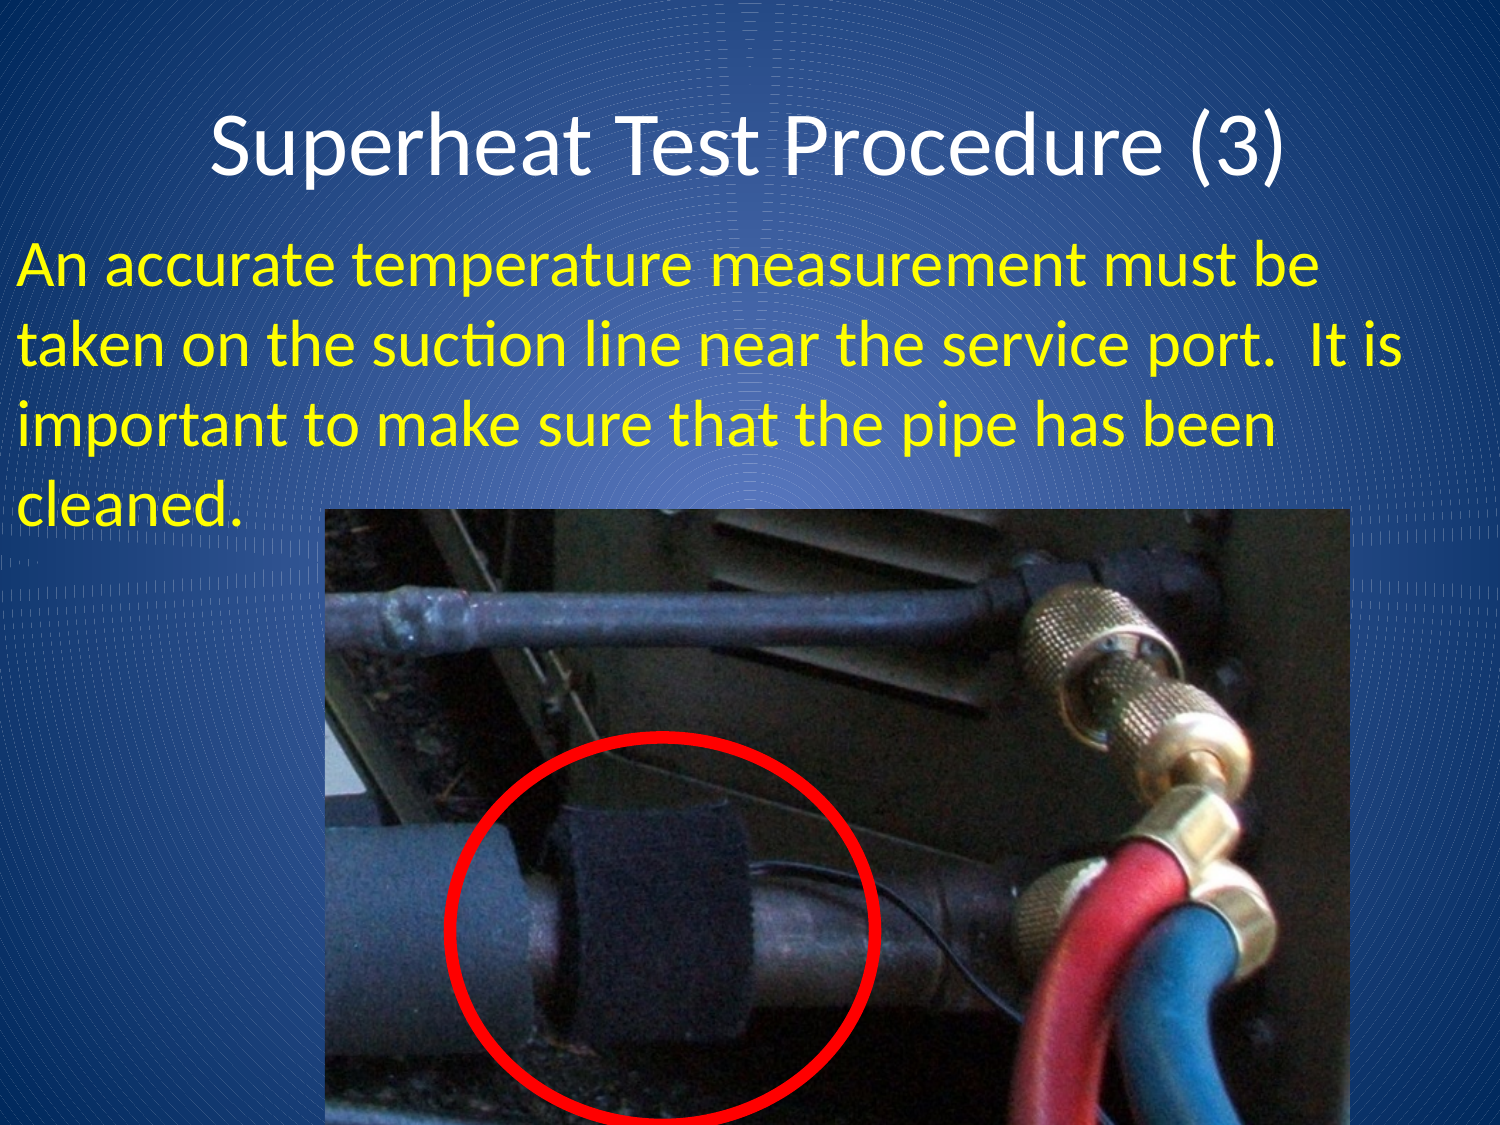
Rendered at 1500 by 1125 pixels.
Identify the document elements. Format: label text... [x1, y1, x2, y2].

picture [324, 509, 1351, 1125]
list An accurate temperature measurement must be taken on the suction line near the service port. It is important to make sure that the pipe has been cleaned. [1, 212, 1452, 1113]
title Superheat Test Procedure (3) [75, 45, 1425, 212]
